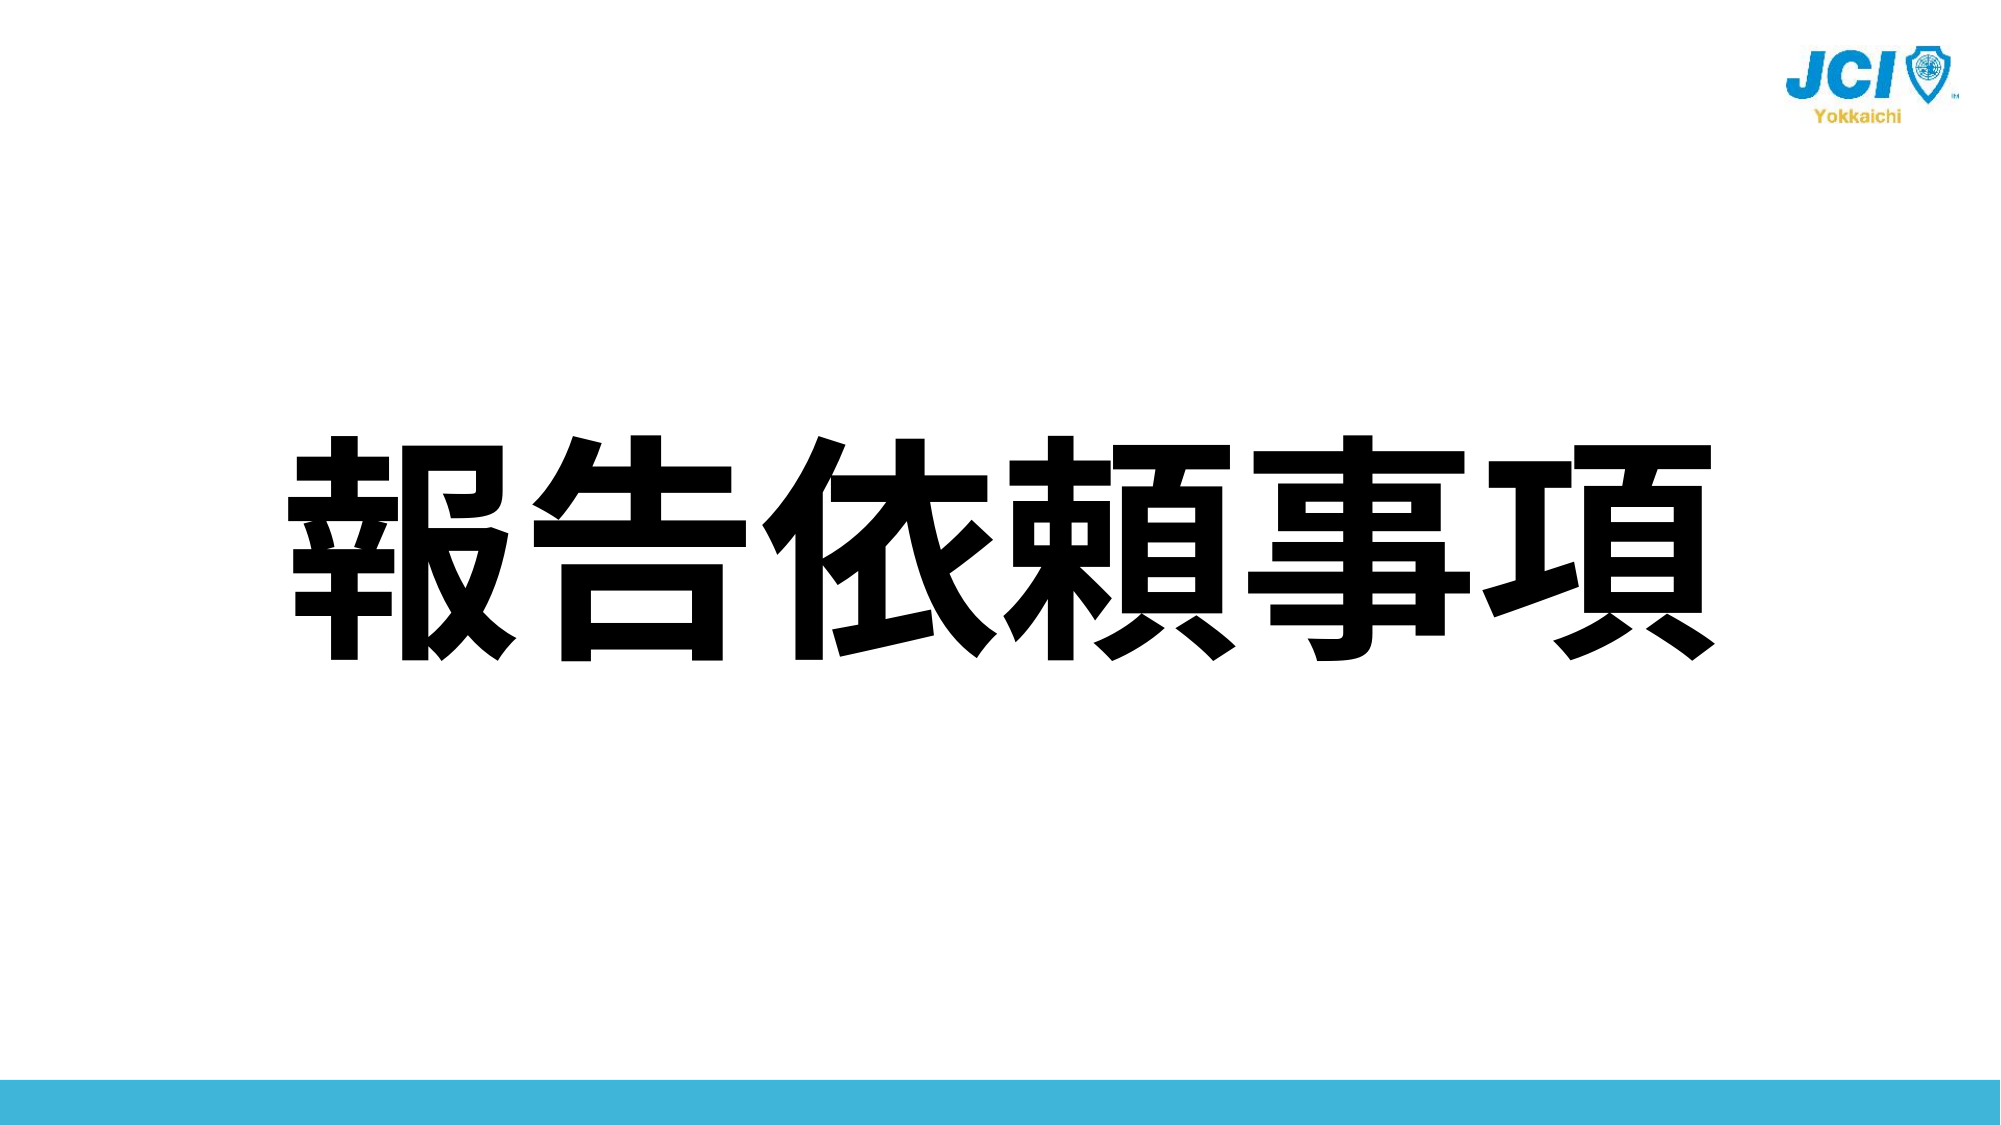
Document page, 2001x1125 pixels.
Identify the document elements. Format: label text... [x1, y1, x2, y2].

text_box 報告依頼事項 [0, 0, 2000, 1125]
